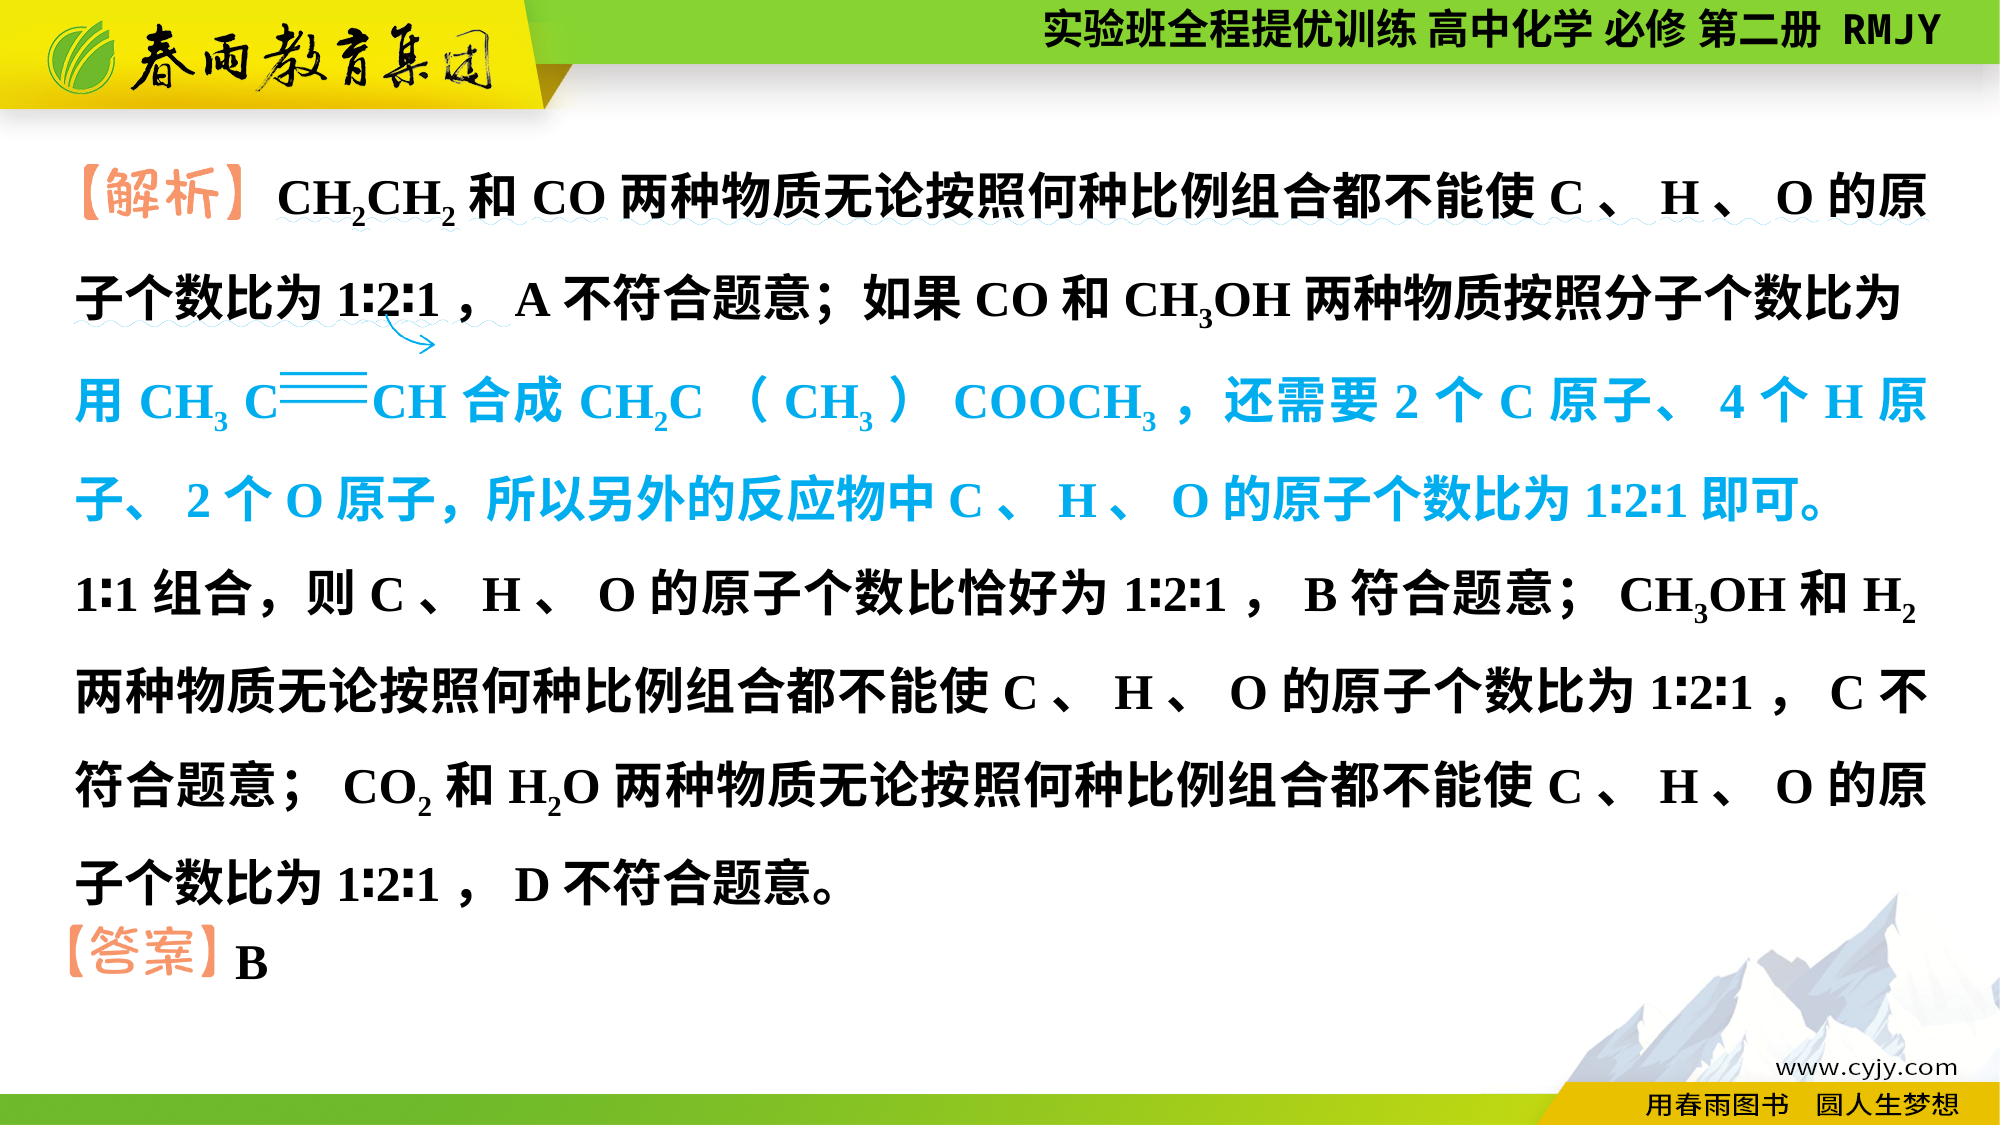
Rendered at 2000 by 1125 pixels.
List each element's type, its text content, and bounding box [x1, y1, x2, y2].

picture [0, 0, 2000, 1125]
text_box B [220, 891, 1944, 997]
